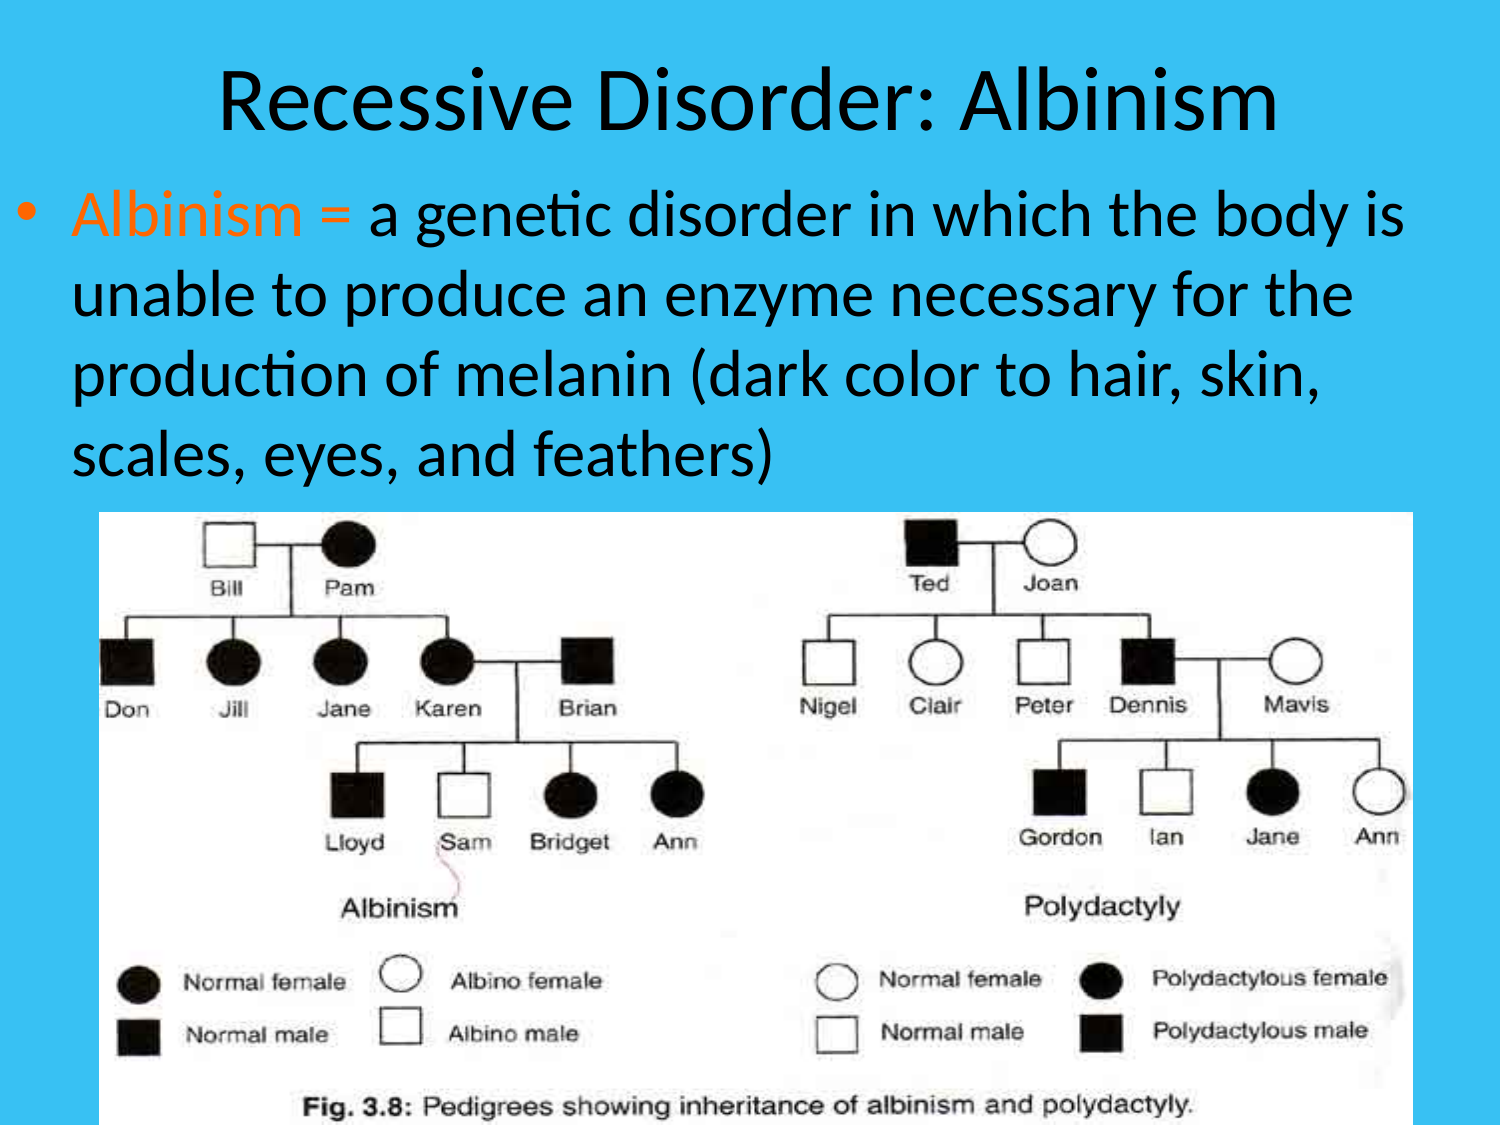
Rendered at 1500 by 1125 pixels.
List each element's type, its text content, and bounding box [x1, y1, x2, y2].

list Albinism = a genetic disorder in which the body is unable to produce an enzyme necessary for the production of melanin (dark color to hair, skin, scales, eyes, and feathers) [0, 162, 1475, 525]
picture [99, 512, 1413, 1125]
title Recessive Disorder: Albinism [75, 0, 1425, 162]
